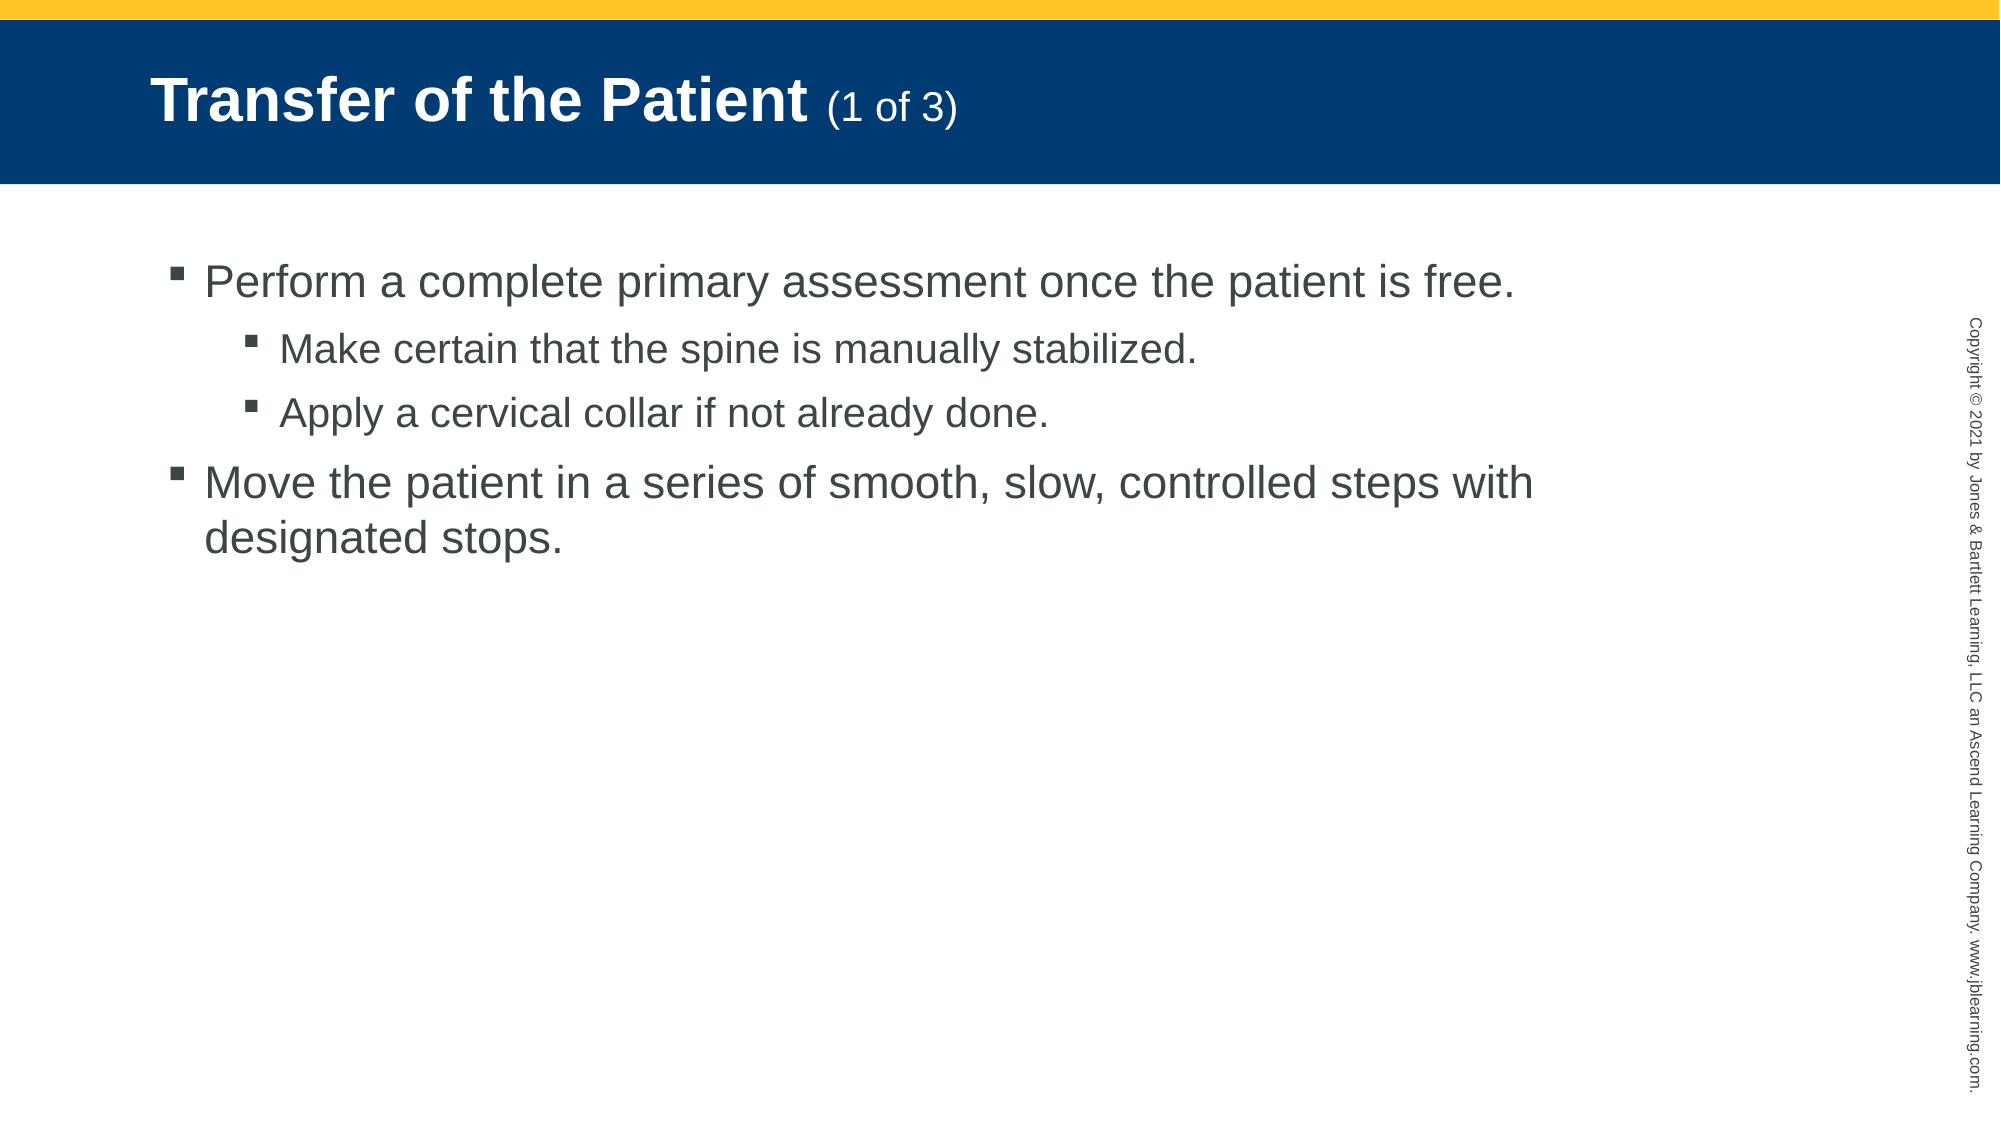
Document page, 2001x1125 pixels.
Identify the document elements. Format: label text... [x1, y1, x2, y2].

title Transfer of the Patient (1 of 3) [0, 19, 2000, 185]
list Perform a complete primary assessment once the patient is free. Make certain that the spine is manually stabilized. Apply a cervical collar if not already done. Move the patient in a series of smooth, slow, controlled steps with designated stops. [151, 244, 1757, 1016]
